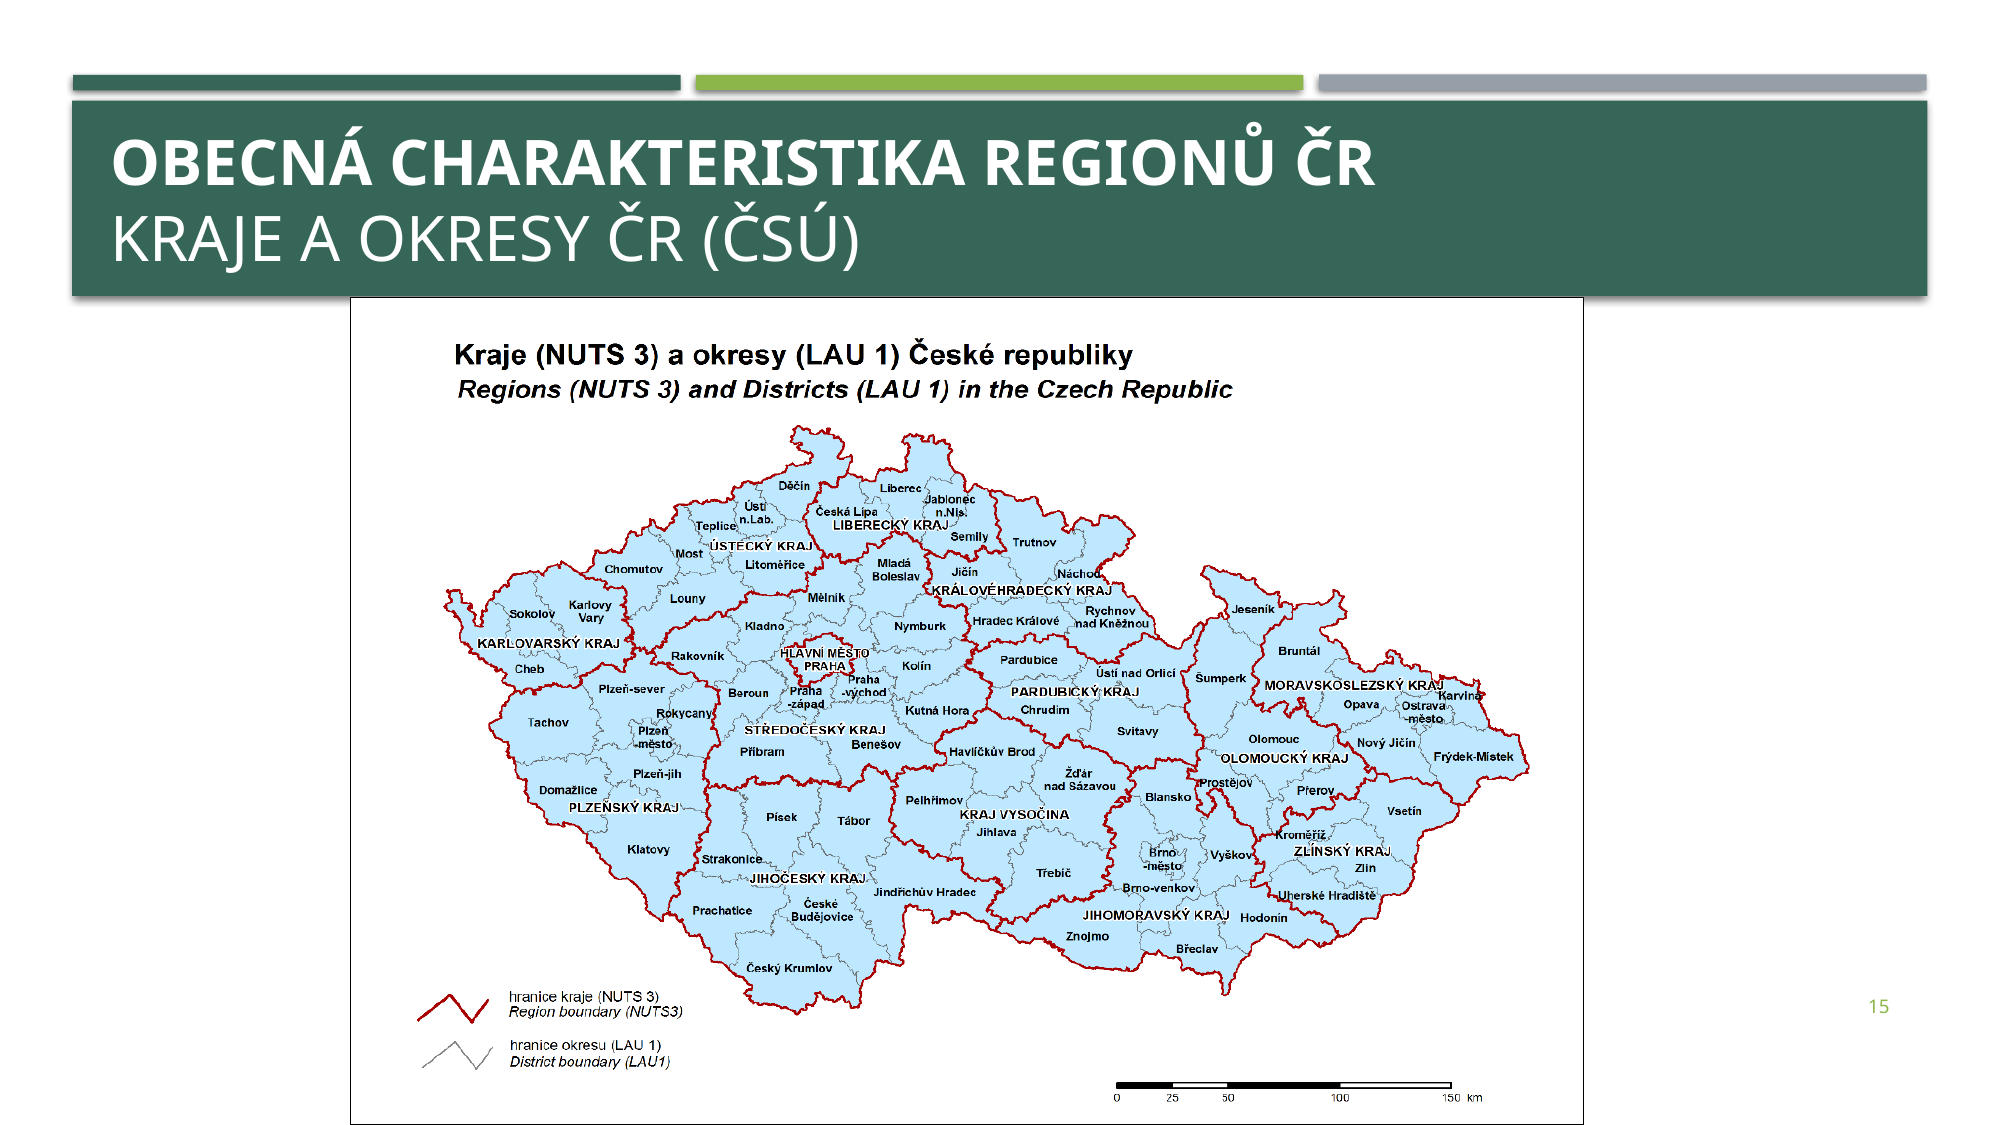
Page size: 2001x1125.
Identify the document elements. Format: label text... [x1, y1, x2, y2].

slide_number 15 [1732, 977, 1905, 1037]
title Obecná charakteristika regionů Čr KRAJE A OKRESY ČR (ČSÚ) [95, 115, 1905, 282]
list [350, 297, 1585, 1125]
